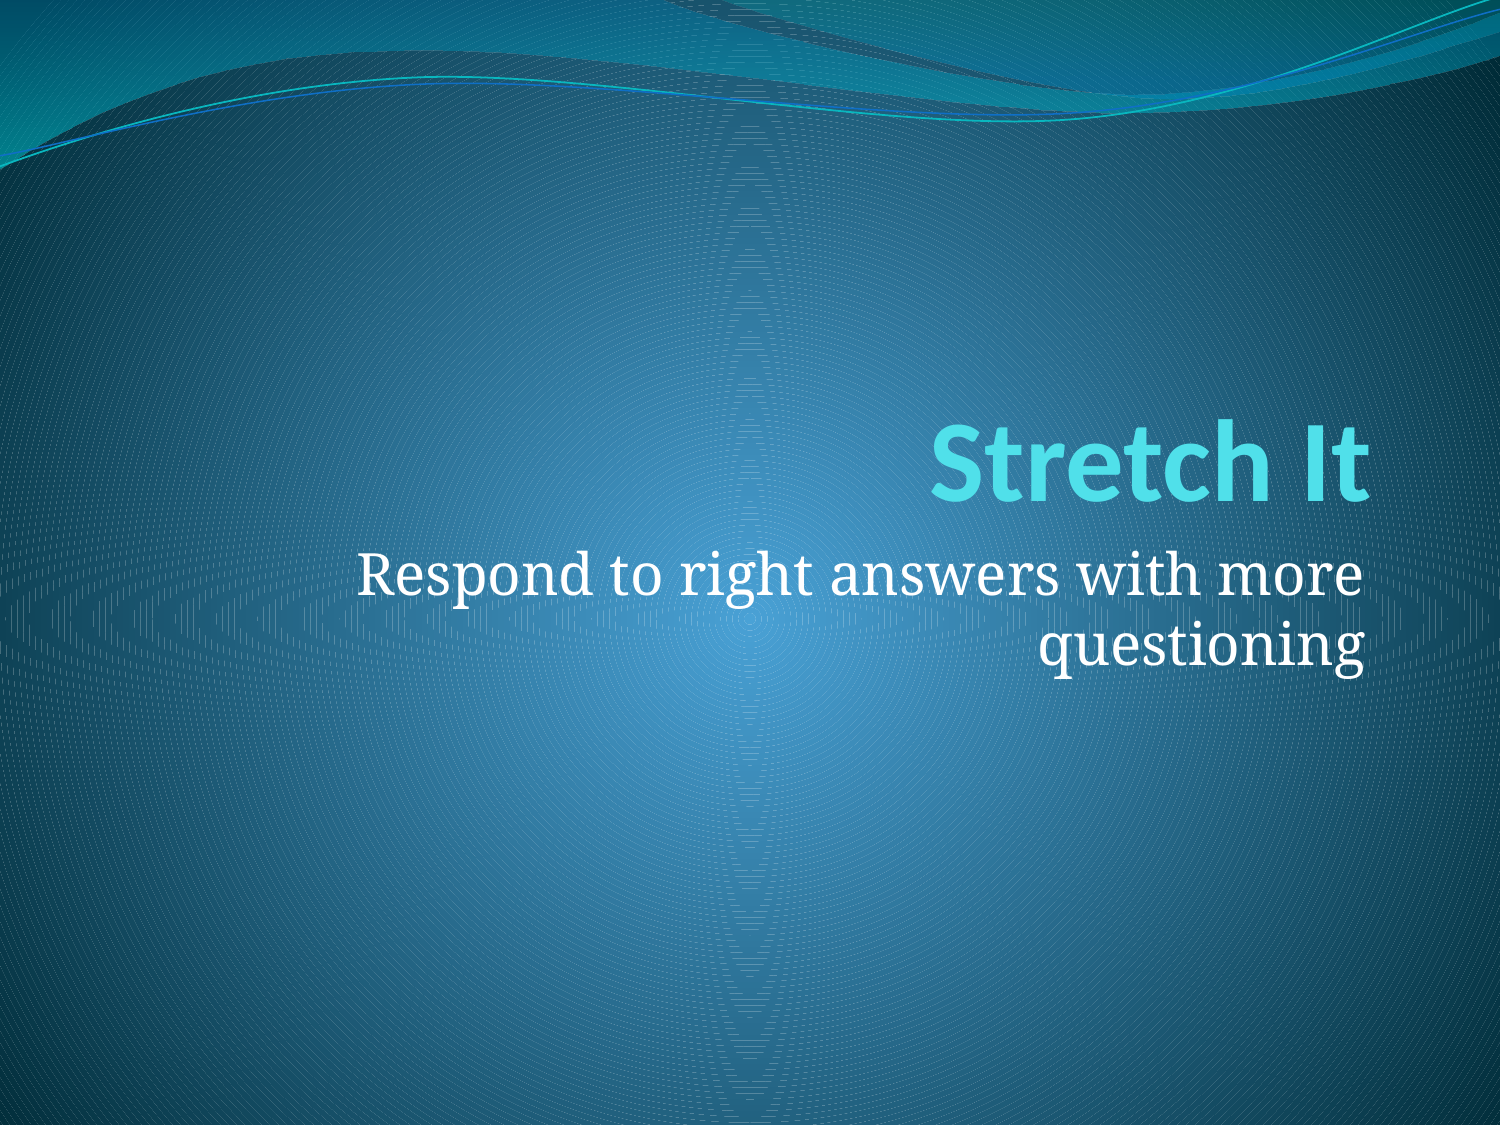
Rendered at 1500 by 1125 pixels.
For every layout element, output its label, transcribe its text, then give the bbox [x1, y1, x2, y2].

title Stretch It [87, 224, 1376, 525]
subtitle Respond to right answers with more questioning [87, 529, 1376, 818]
